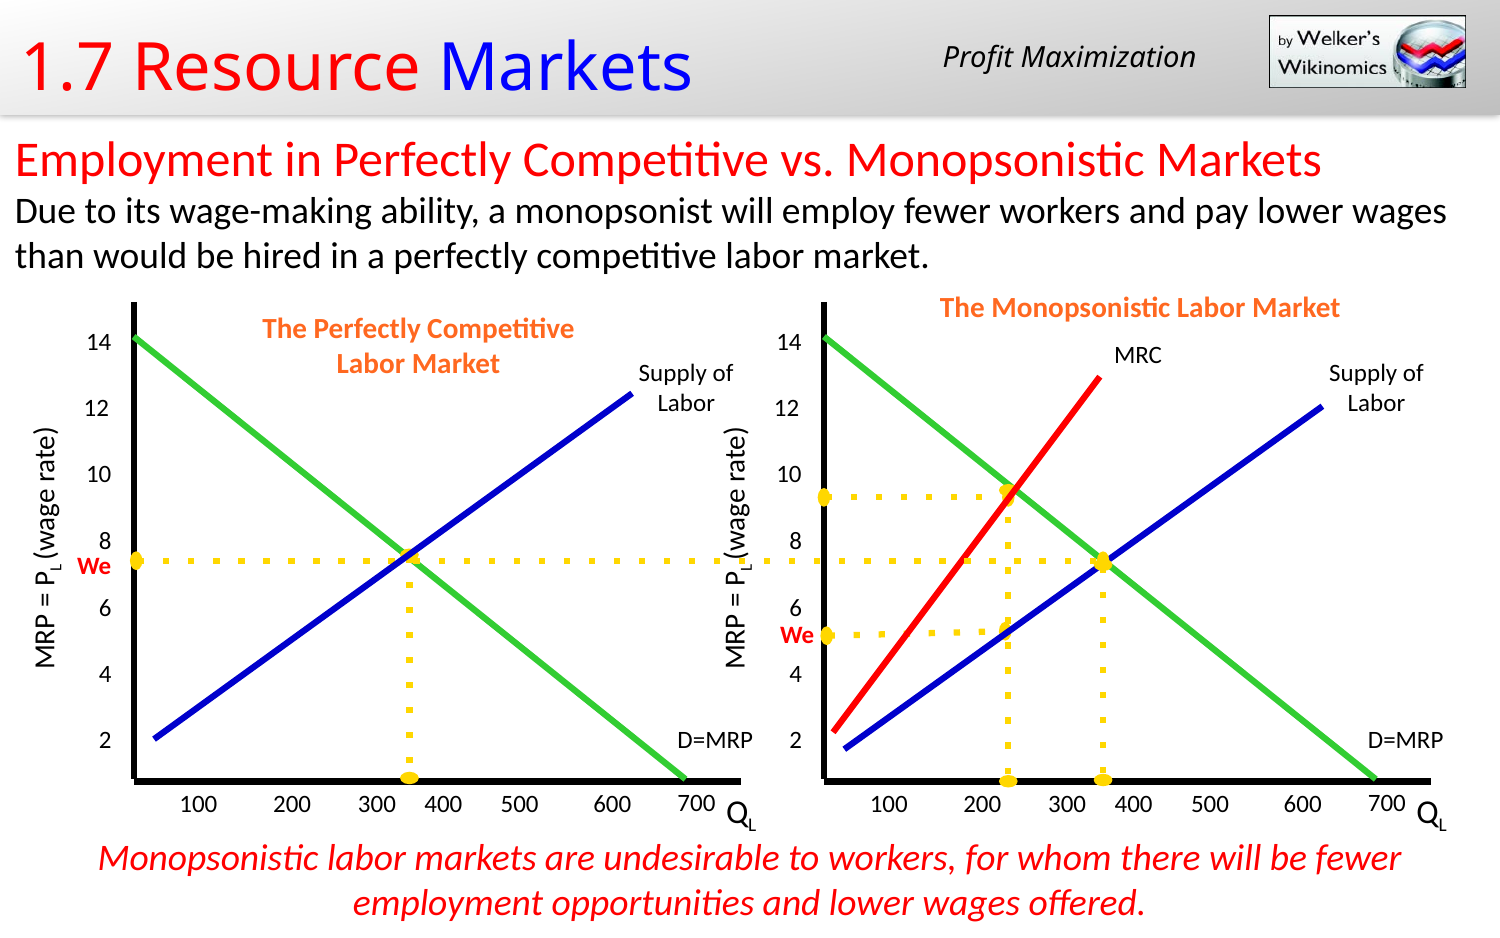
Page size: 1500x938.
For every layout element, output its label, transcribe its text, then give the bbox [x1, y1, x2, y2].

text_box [17, 280, 1500, 839]
text_box Employment in Perfectly Competitive vs. Monopsonistic Markets Due to its wage-making ability, a monopsonist will employ fewer workers and pay lower wages than would be hired in a perfectly competitive labor market. [0, 123, 1500, 284]
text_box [0, 0, 1500, 115]
text_box Monopsonistic labor markets are undesirable to workers, for whom there will be fewer employment opportunities and lower wages offered. [0, 825, 1500, 930]
